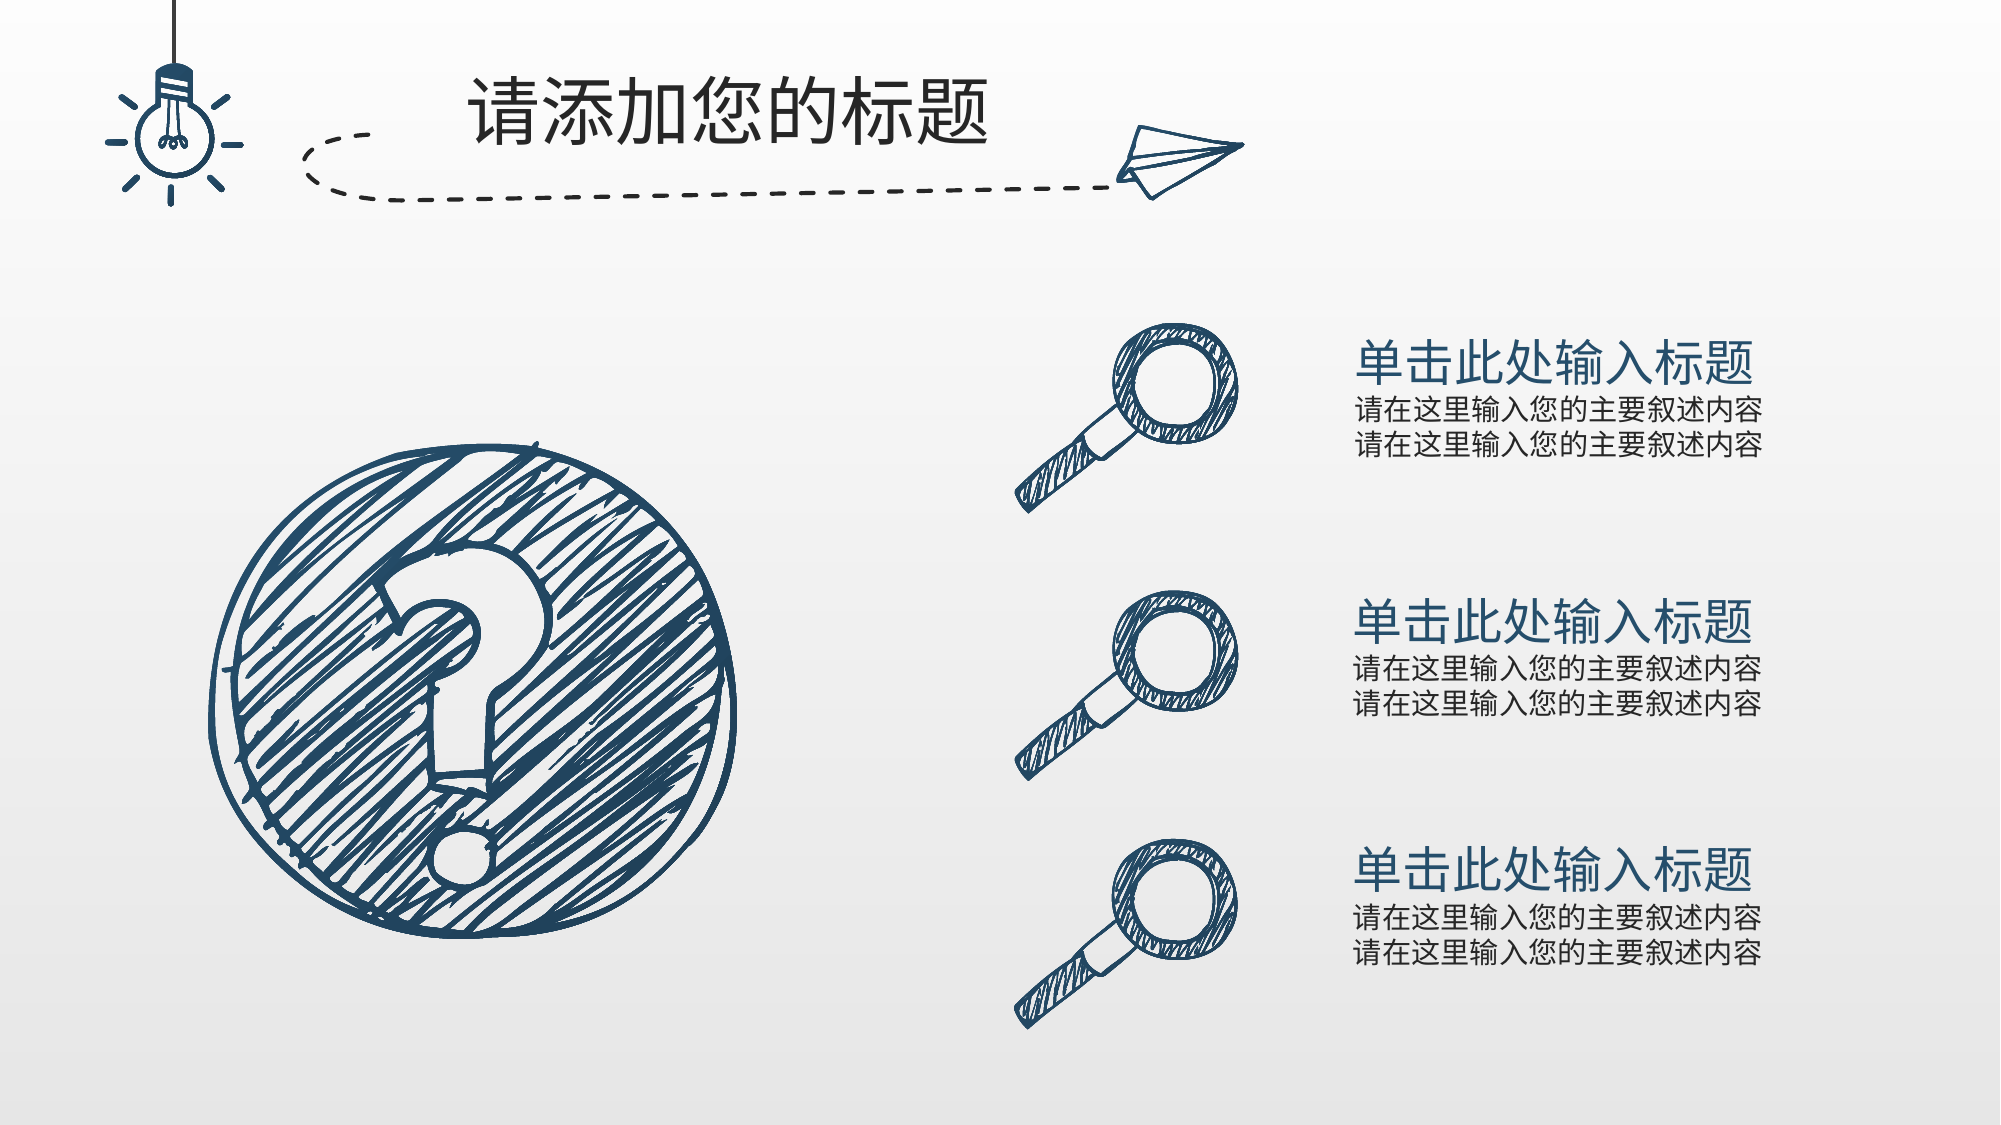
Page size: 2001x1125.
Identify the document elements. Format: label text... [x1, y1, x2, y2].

text_box 请添加您的标题 [332, 57, 1123, 162]
text_box [1116, 125, 1245, 201]
text_box 单击此处输入标题 请在这里输入您的主要叙述内容 请在这里输入您的主要叙述内容 [1338, 583, 1778, 818]
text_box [104, 0, 244, 207]
text_box 单击此处输入标题 请在这里输入您的主要叙述内容 请在这里输入您的主要叙述内容 [1338, 831, 1778, 1067]
text_box [302, 133, 1116, 202]
text_box 单击此处输入标题 请在这里输入您的主要叙述内容 请在这里输入您的主要叙述内容 [1339, 324, 1780, 559]
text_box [1013, 837, 1249, 1030]
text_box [1014, 589, 1250, 781]
text_box [208, 441, 737, 939]
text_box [1014, 321, 1250, 514]
